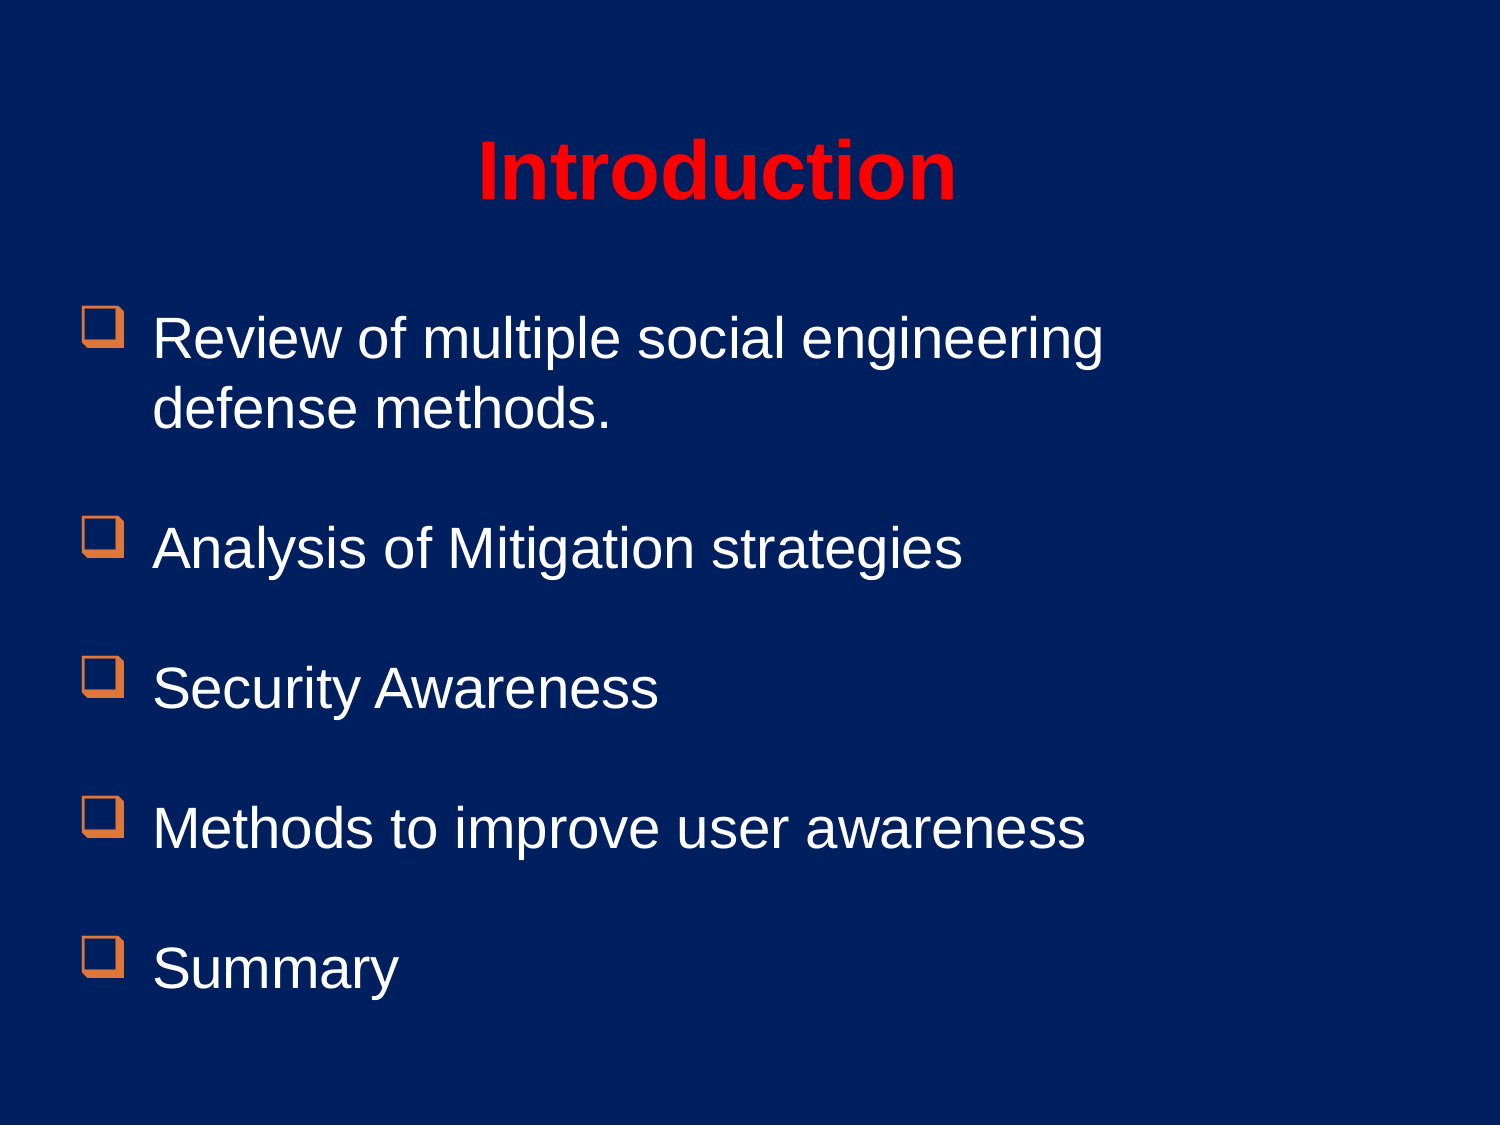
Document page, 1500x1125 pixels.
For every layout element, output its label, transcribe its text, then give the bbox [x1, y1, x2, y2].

text_box Introduction [70, 116, 1363, 217]
text_box Review of multiple social engineering defense methods. Analysis of Mitigation strategies Security Awareness Methods to improve user awareness Summary [74, 299, 1425, 1070]
